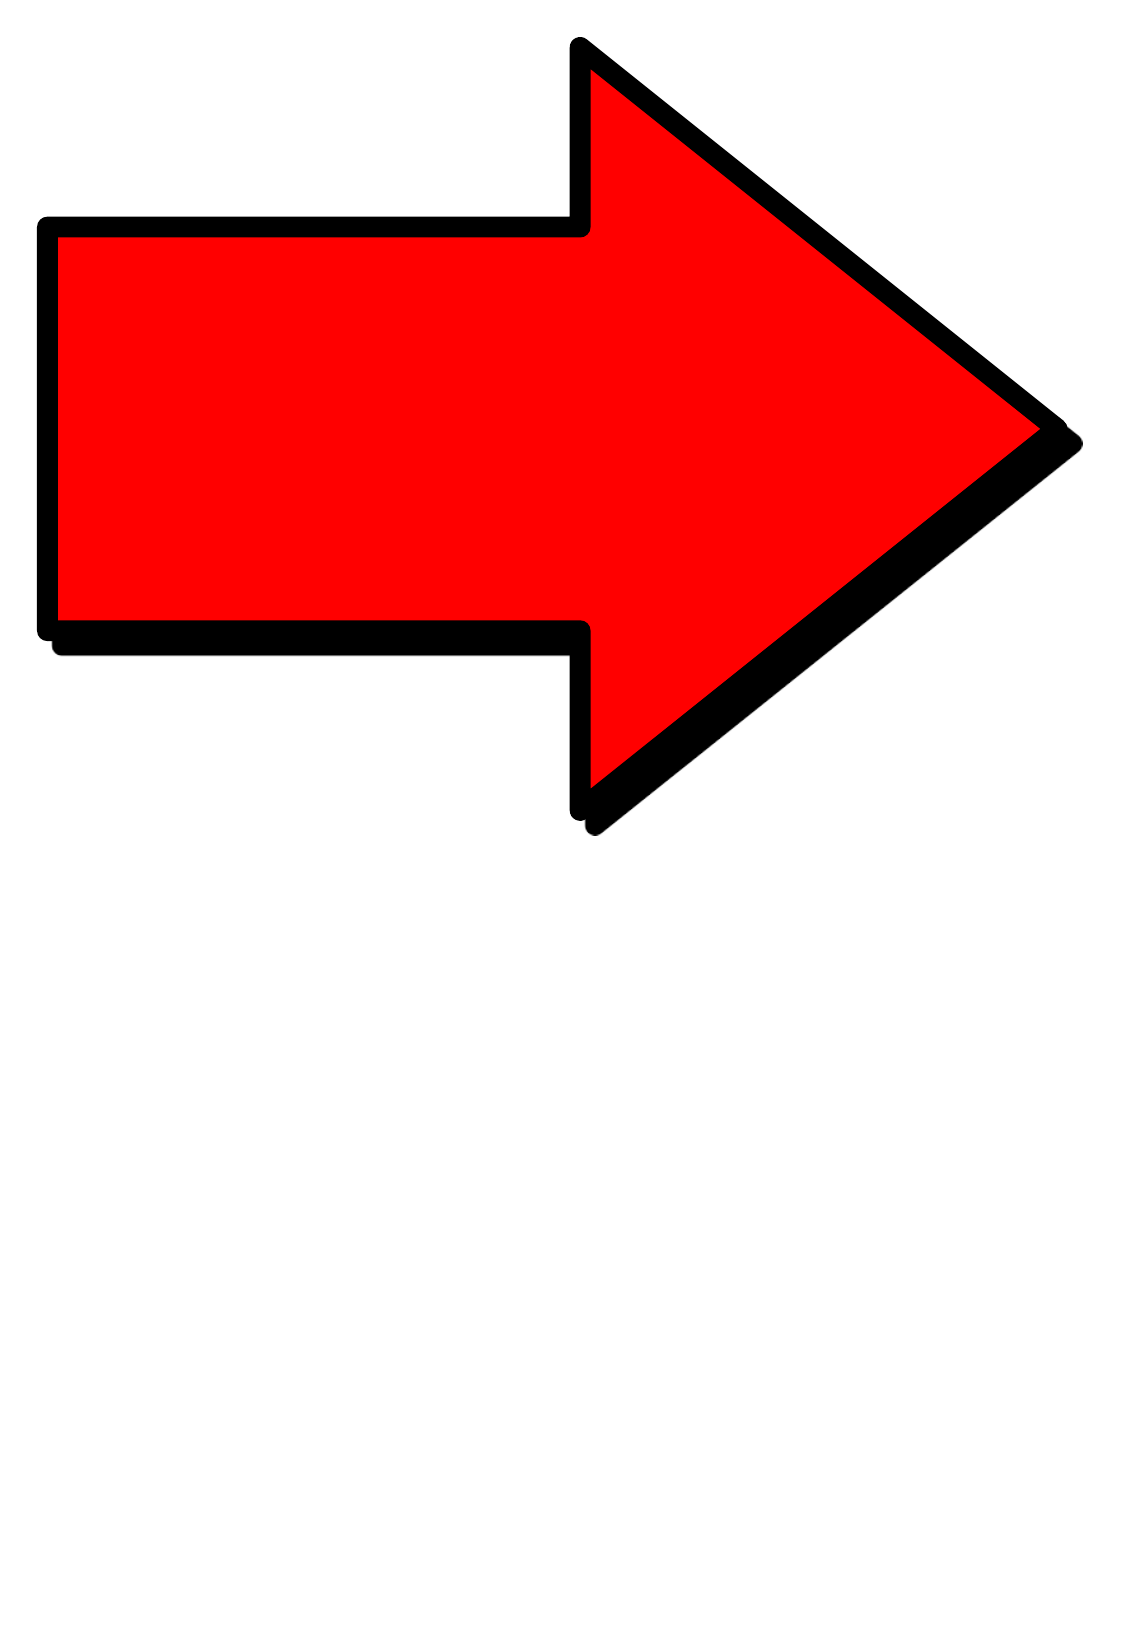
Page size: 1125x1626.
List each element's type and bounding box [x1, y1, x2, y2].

text_box [45, 45, 1060, 813]
